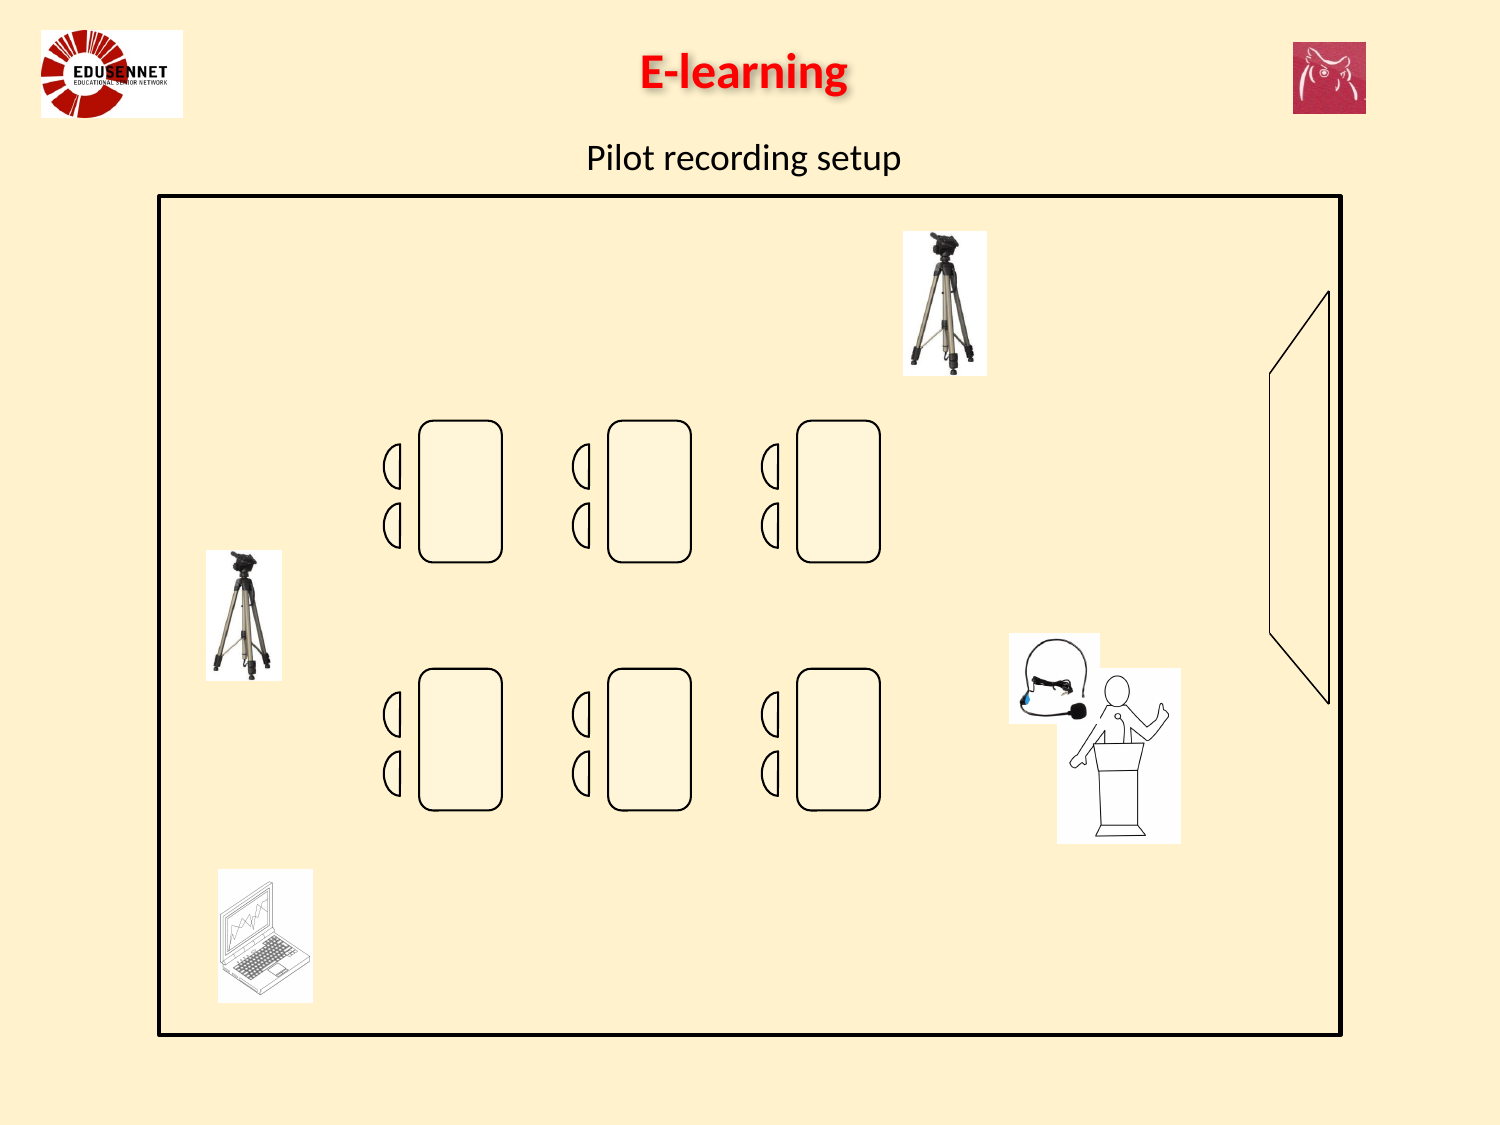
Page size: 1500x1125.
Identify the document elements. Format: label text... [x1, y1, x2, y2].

text_box [570, 501, 592, 550]
picture [40, 30, 184, 118]
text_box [1269, 633, 1329, 705]
text_box [795, 418, 882, 565]
text_box [795, 666, 882, 813]
text_box [606, 666, 693, 813]
text_box [417, 418, 504, 565]
picture [206, 550, 282, 681]
text_box [157, 194, 1343, 1037]
text_box [381, 749, 403, 798]
text_box Pilot recording setup [454, 125, 1034, 186]
text_box [606, 418, 693, 565]
text_box [381, 501, 403, 550]
text_box [381, 442, 403, 491]
text_box [570, 749, 592, 798]
text_box [417, 666, 504, 813]
text_box [381, 690, 403, 739]
text_box [759, 501, 781, 550]
text_box [759, 690, 781, 739]
text_box [759, 442, 781, 491]
text_box [570, 690, 592, 739]
picture [1009, 633, 1182, 844]
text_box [1269, 290, 1329, 374]
picture [903, 231, 987, 376]
text_box [759, 749, 781, 798]
picture [1293, 42, 1367, 114]
picture [218, 869, 314, 1004]
text_box E-learning [549, 30, 939, 106]
text_box [570, 442, 592, 491]
